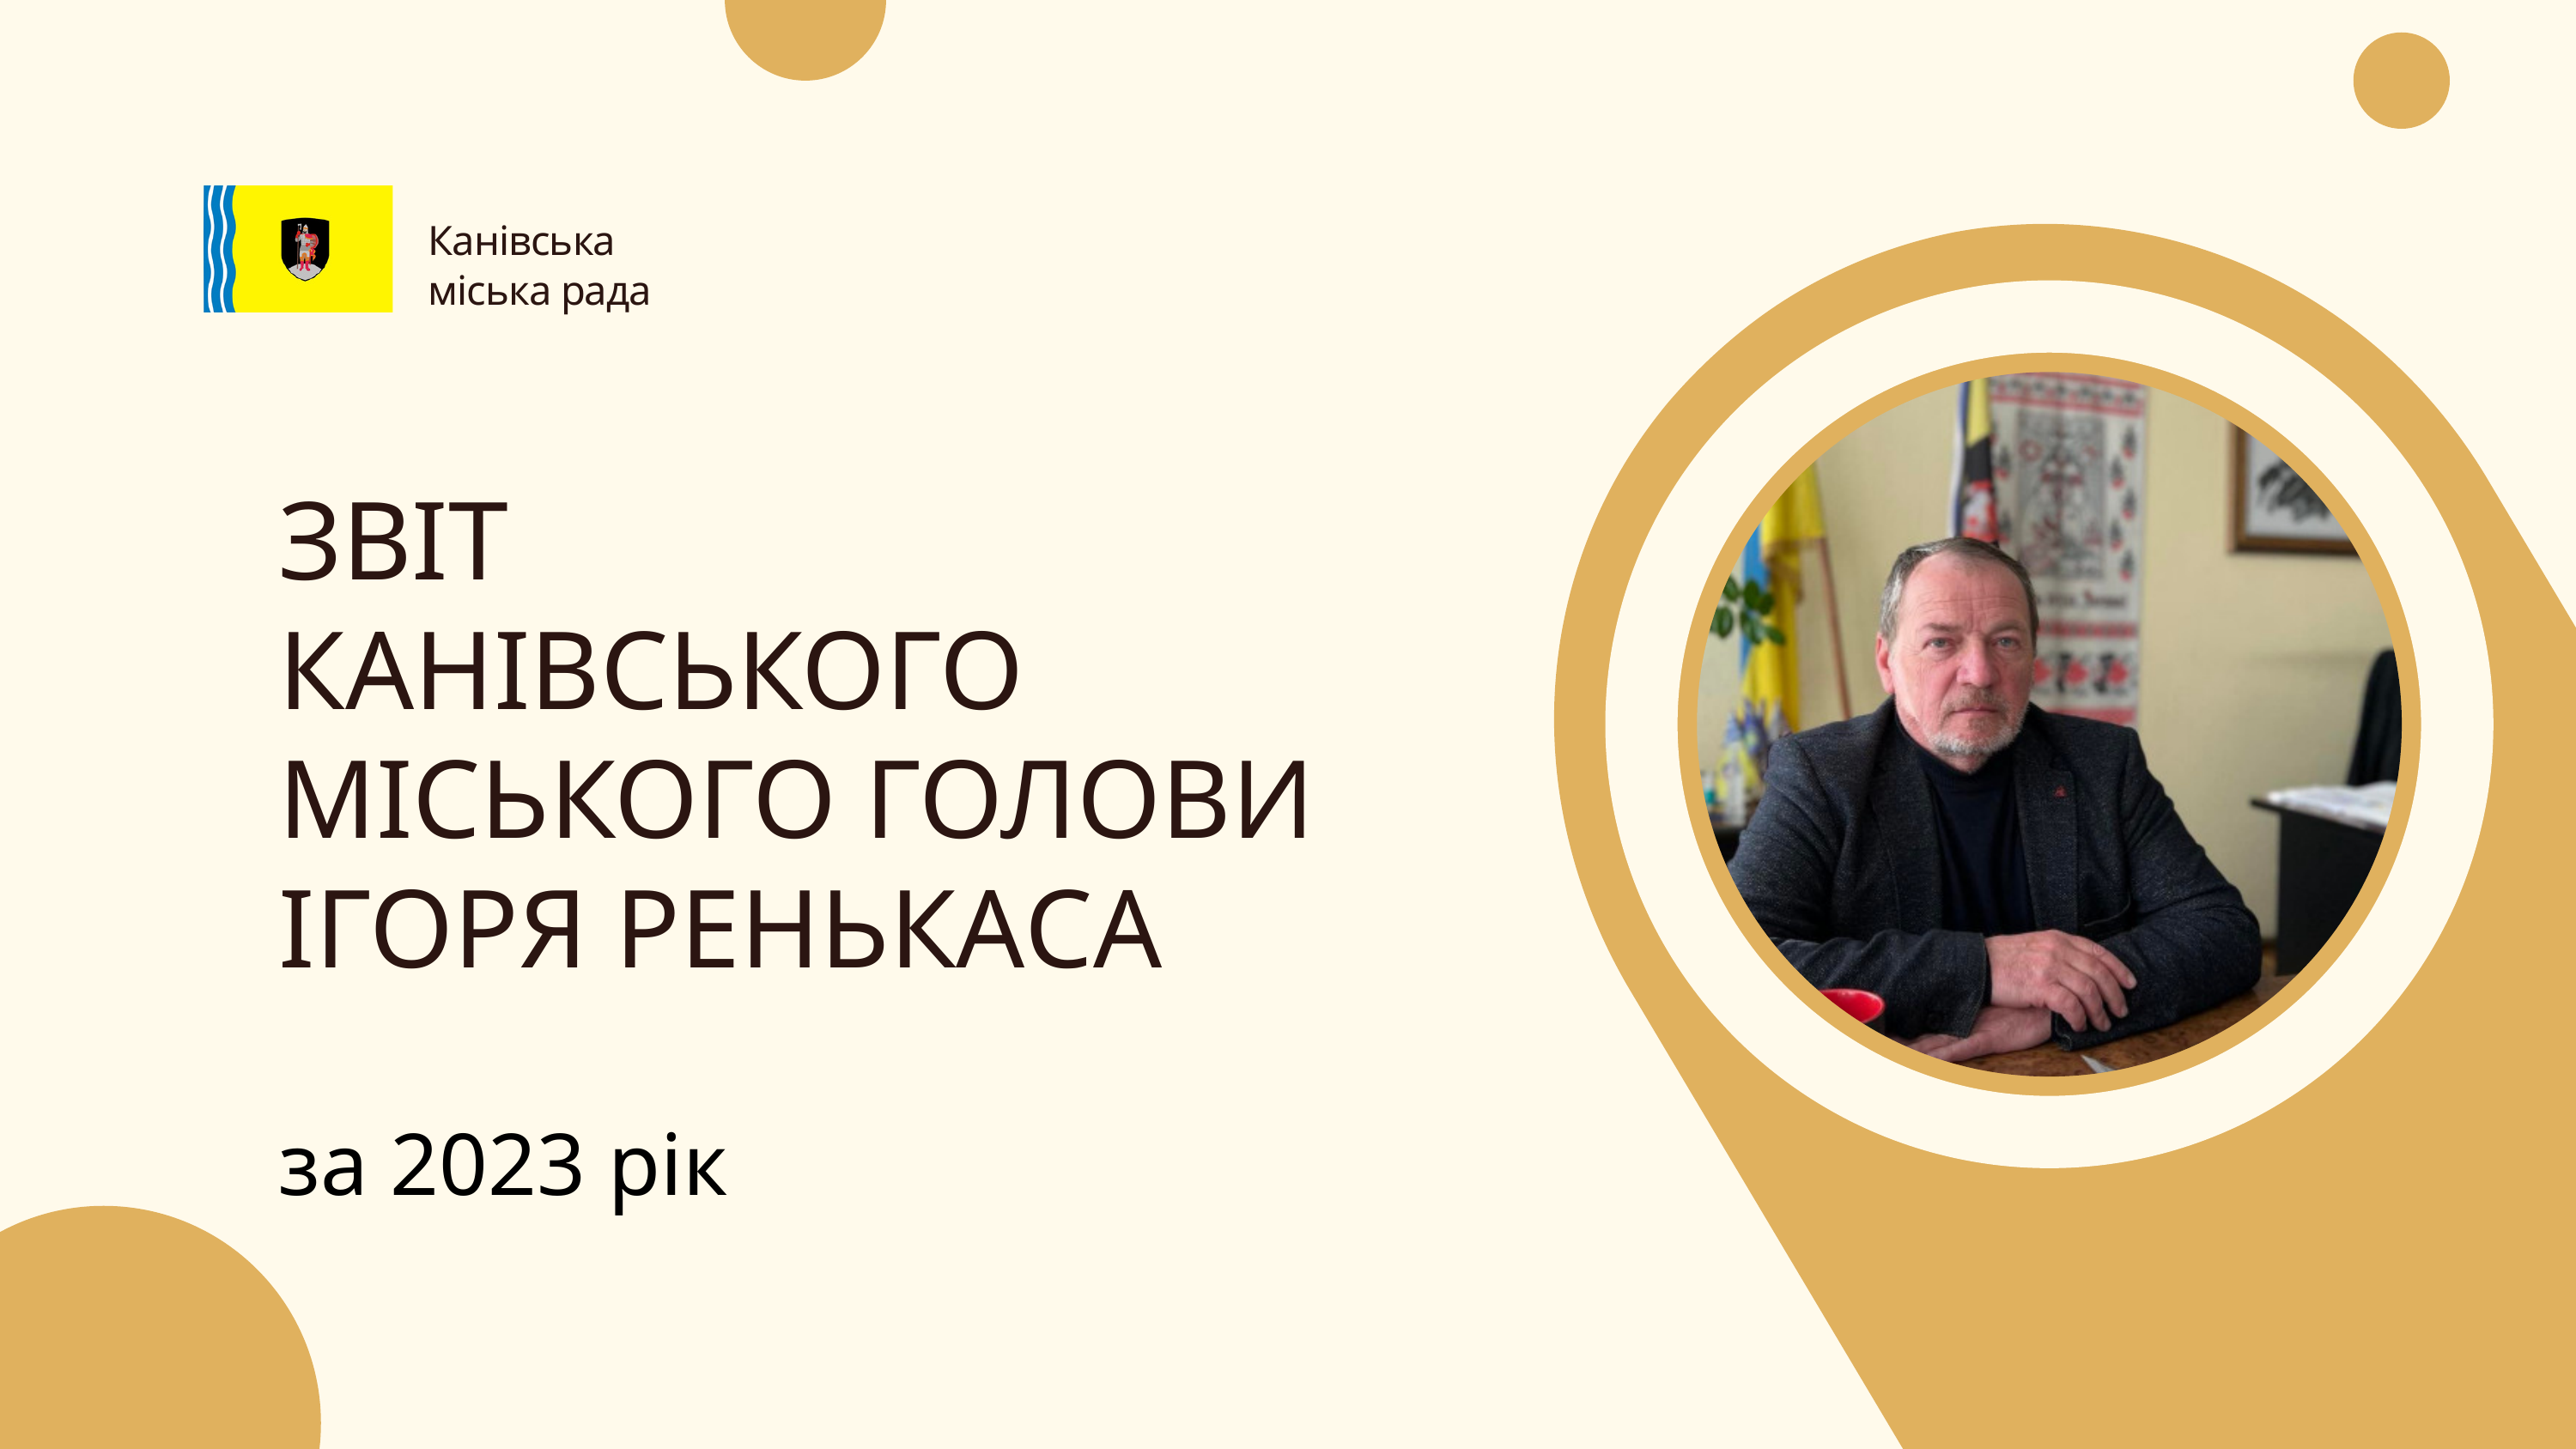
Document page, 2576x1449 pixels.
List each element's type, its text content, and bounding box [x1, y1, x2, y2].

text_box за 2023 рік [278, 1092, 1450, 1213]
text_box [1605, 280, 2494, 1169]
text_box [0, 1205, 321, 1449]
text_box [1746, 169, 2576, 1449]
text_box Канівська міська рада [428, 214, 695, 314]
text_box ЗВІТ КАНІВСЬКОГО МІСЬКОГО ГОЛОВИ ІГОРЯ РЕНЬКАСА [278, 471, 1463, 990]
text_box [204, 185, 393, 312]
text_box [2353, 32, 2451, 130]
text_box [724, 0, 887, 82]
